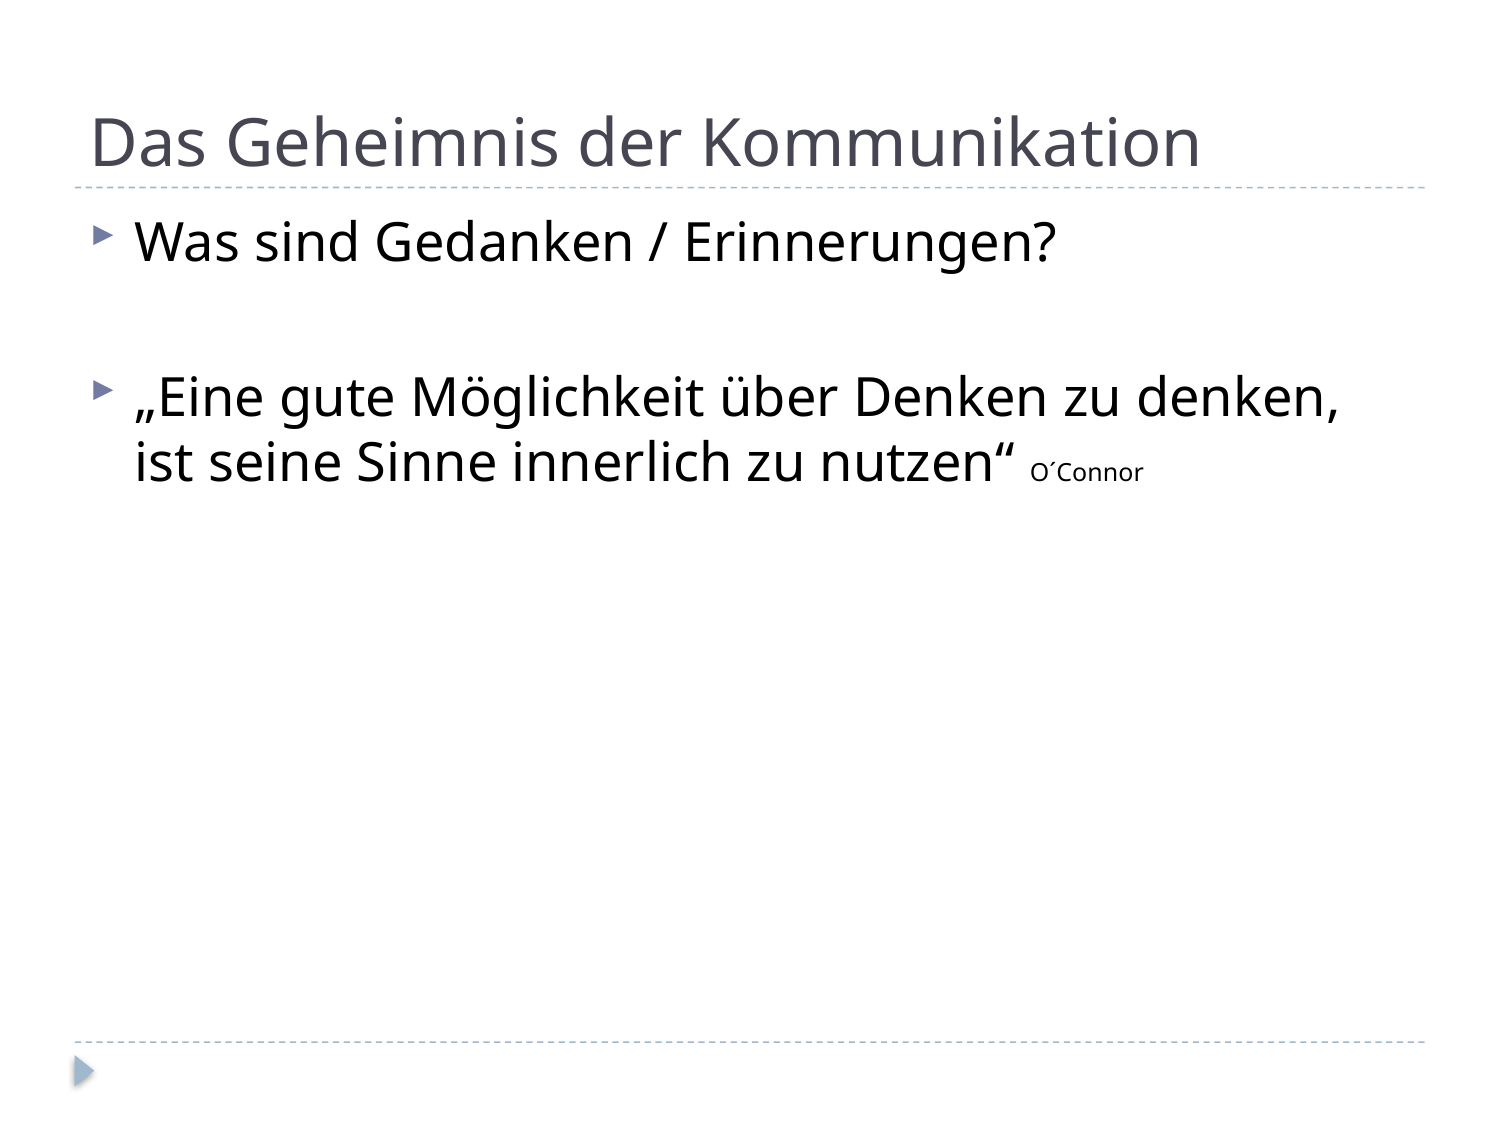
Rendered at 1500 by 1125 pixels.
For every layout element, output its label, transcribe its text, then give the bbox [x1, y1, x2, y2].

list Was sind Gedanken / Erinnerungen? „Eine gute Möglichkeit über Denken zu denken, ist seine Sinne innerlich zu nutzen“ O´Connor [75, 200, 1425, 1010]
title Das Geheimnis der Kommunikation [75, 24, 1425, 188]
